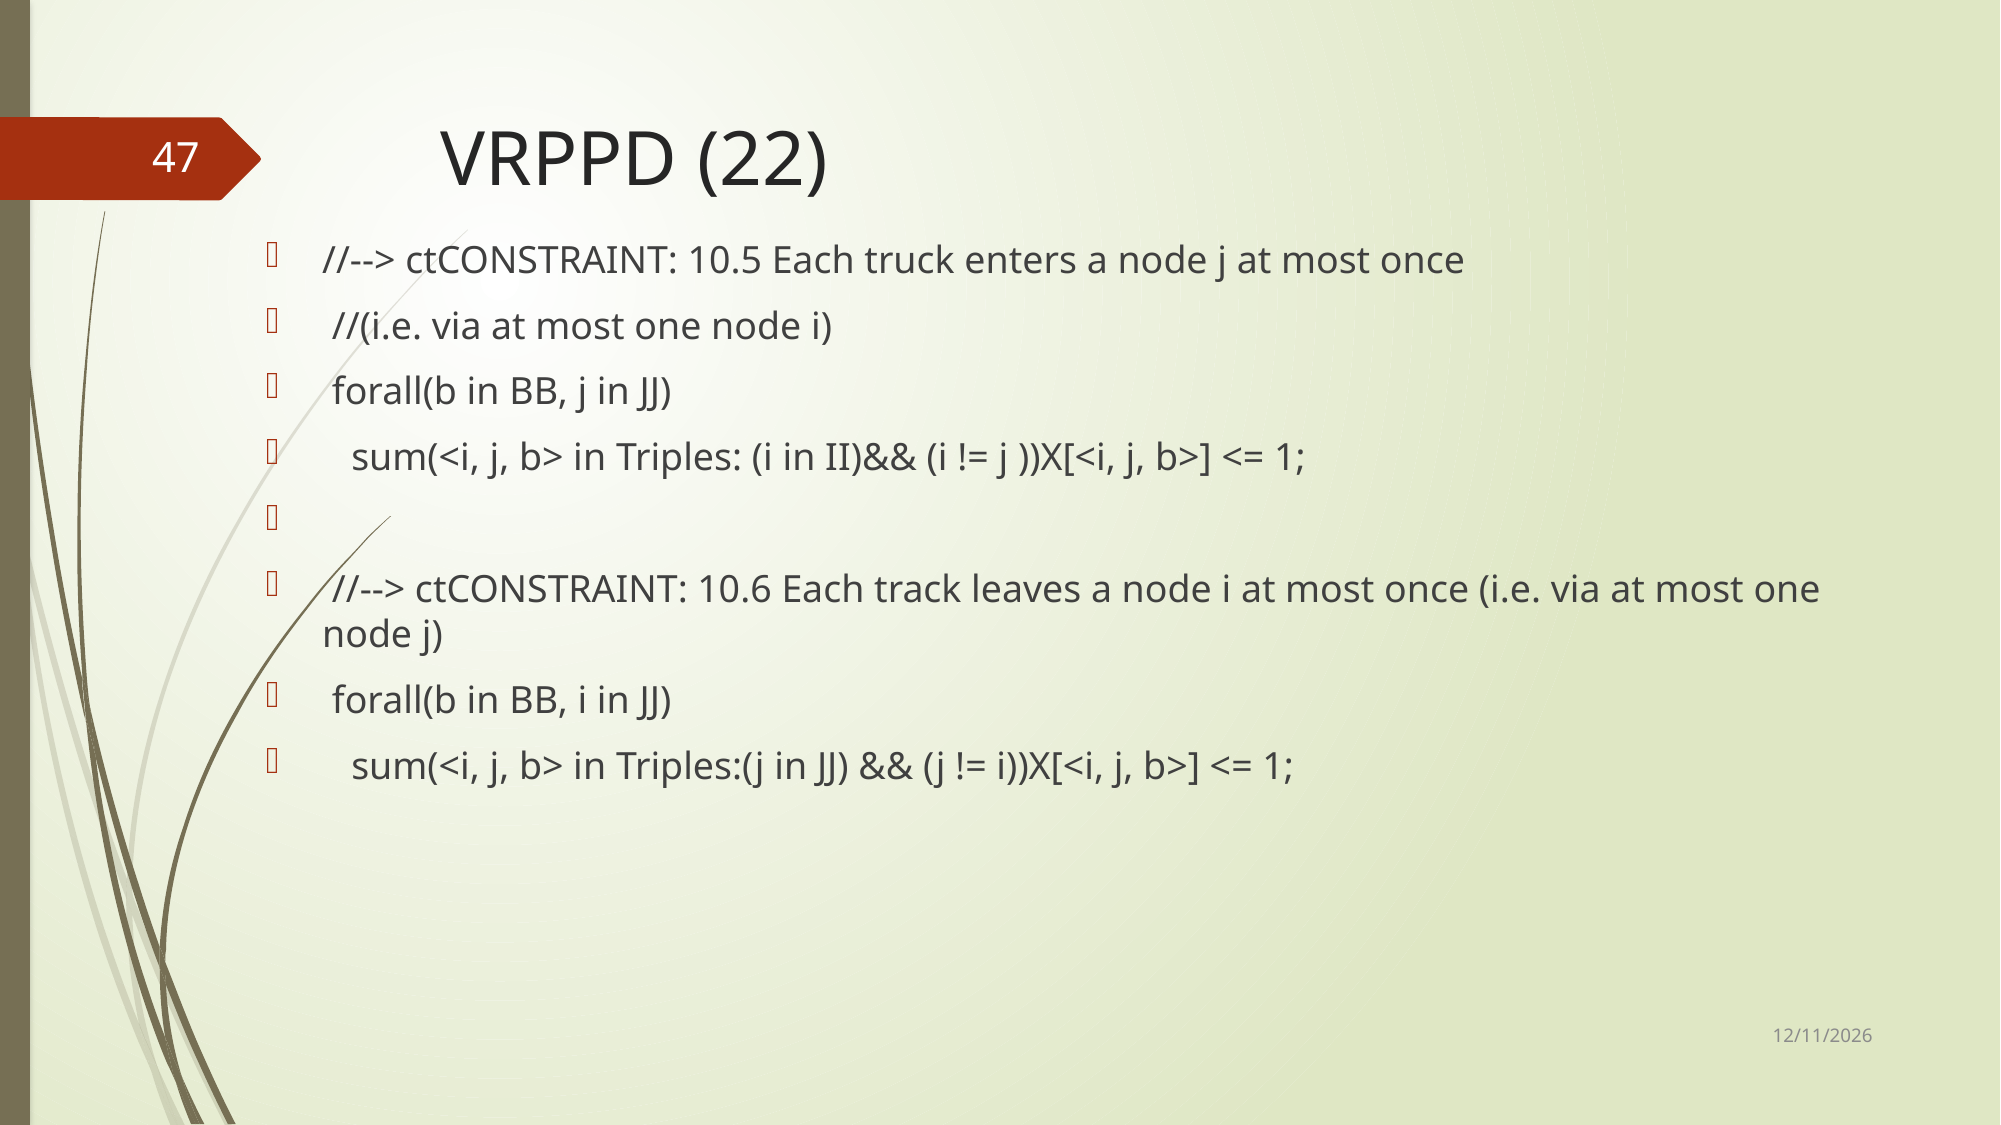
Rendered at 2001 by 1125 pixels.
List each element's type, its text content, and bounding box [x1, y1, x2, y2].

slide_number 47 [87, 129, 216, 190]
title VRPPD (22) [425, 102, 1888, 211]
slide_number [1699, 1005, 1888, 1067]
list //--> ctCONSTRAINT: 10.5 Each truck enters a node j at most once //(i.e. via at most one node i) forall(b in BB, j in JJ) sum(<i, j, b> in Triples: (i in II)&& (i != j ))X[<i, j, b>] <= 1; //--> ctCONSTRAINT: 10.6 Each track leaves a node i at most once (i.e. via at most one node j) forall(b in BB, i in JJ) sum(<i, j, b> in Triples:(j in JJ) && (j != i))X[<i, j, b>] <= 1; [250, 228, 1888, 970]
